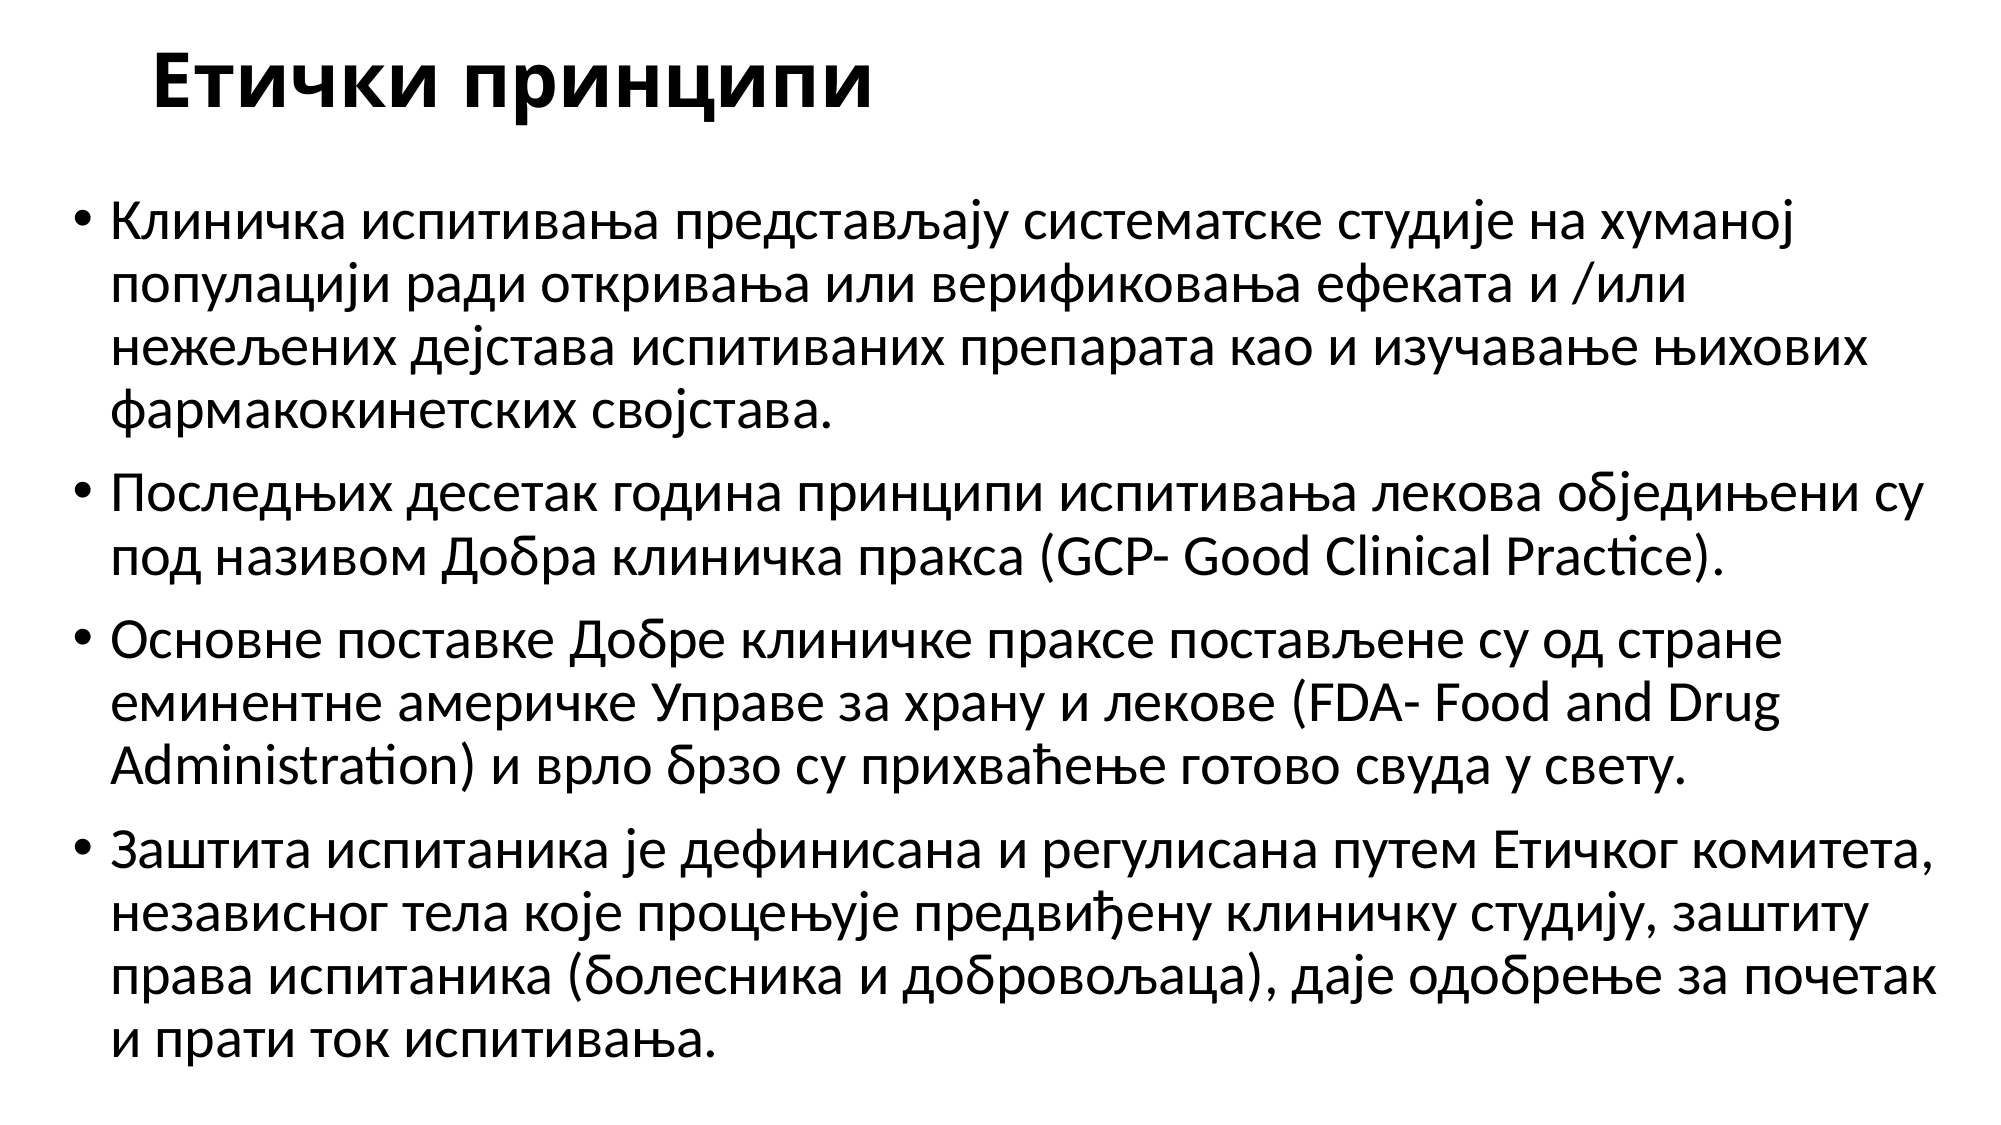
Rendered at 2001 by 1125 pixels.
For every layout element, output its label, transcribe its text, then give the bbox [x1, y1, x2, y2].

list Клиничка испитивања представљају систематске студије на хуманој популацији ради откривања или верификовања ефеката и /или нежељених дејстава испитиваних препарата као и изучавање њихових фармакокинетских својстава. Последњих десетак година принципи испитивања лекова обједињени су под називом Добра клиничка пракса (GCP- Good Clinical Practice). Основне поставке Добре клиничке праксе постављене су од стране еминентне америчке Управе за храну и лекове (FDA- Food and Drug Administration) и врло брзо су прихваћење готово свуда у свету. Заштита испитаника је дефинисана и регулисана путем Етичког комитета, независног тела које процењује предвиђену клиничку студију, заштиту права испитаника (болесника и добровољаца), даје одобрење за почетак и прати ток испитивања. [57, 181, 1973, 1087]
title Етички принципи [135, 33, 1861, 132]
